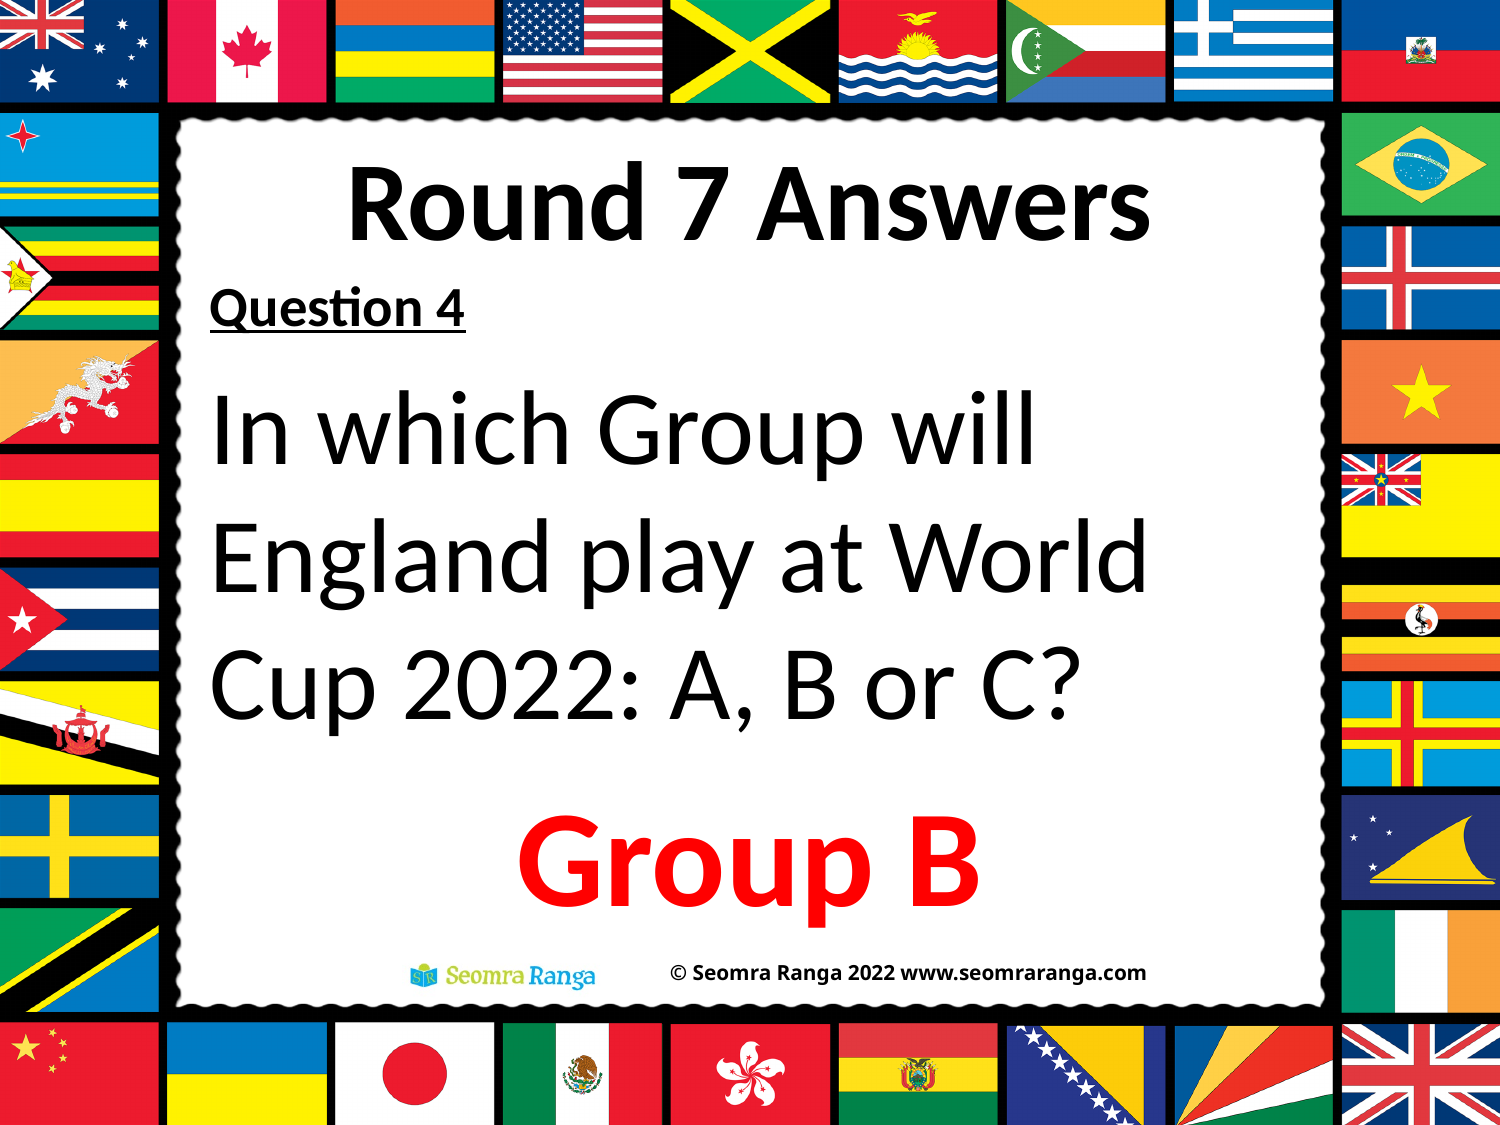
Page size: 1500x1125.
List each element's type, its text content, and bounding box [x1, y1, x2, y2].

picture [0, 0, 1500, 1125]
title Round 7 Answers [183, 101, 1317, 290]
text_box © Seomra Ranga 2022 www.seomraranga.com [631, 953, 1187, 993]
picture [10, 122, 36, 150]
list Question 4 In which Group will England play at World Cup 2022: A, B or C? Group B [194, 261, 1306, 953]
